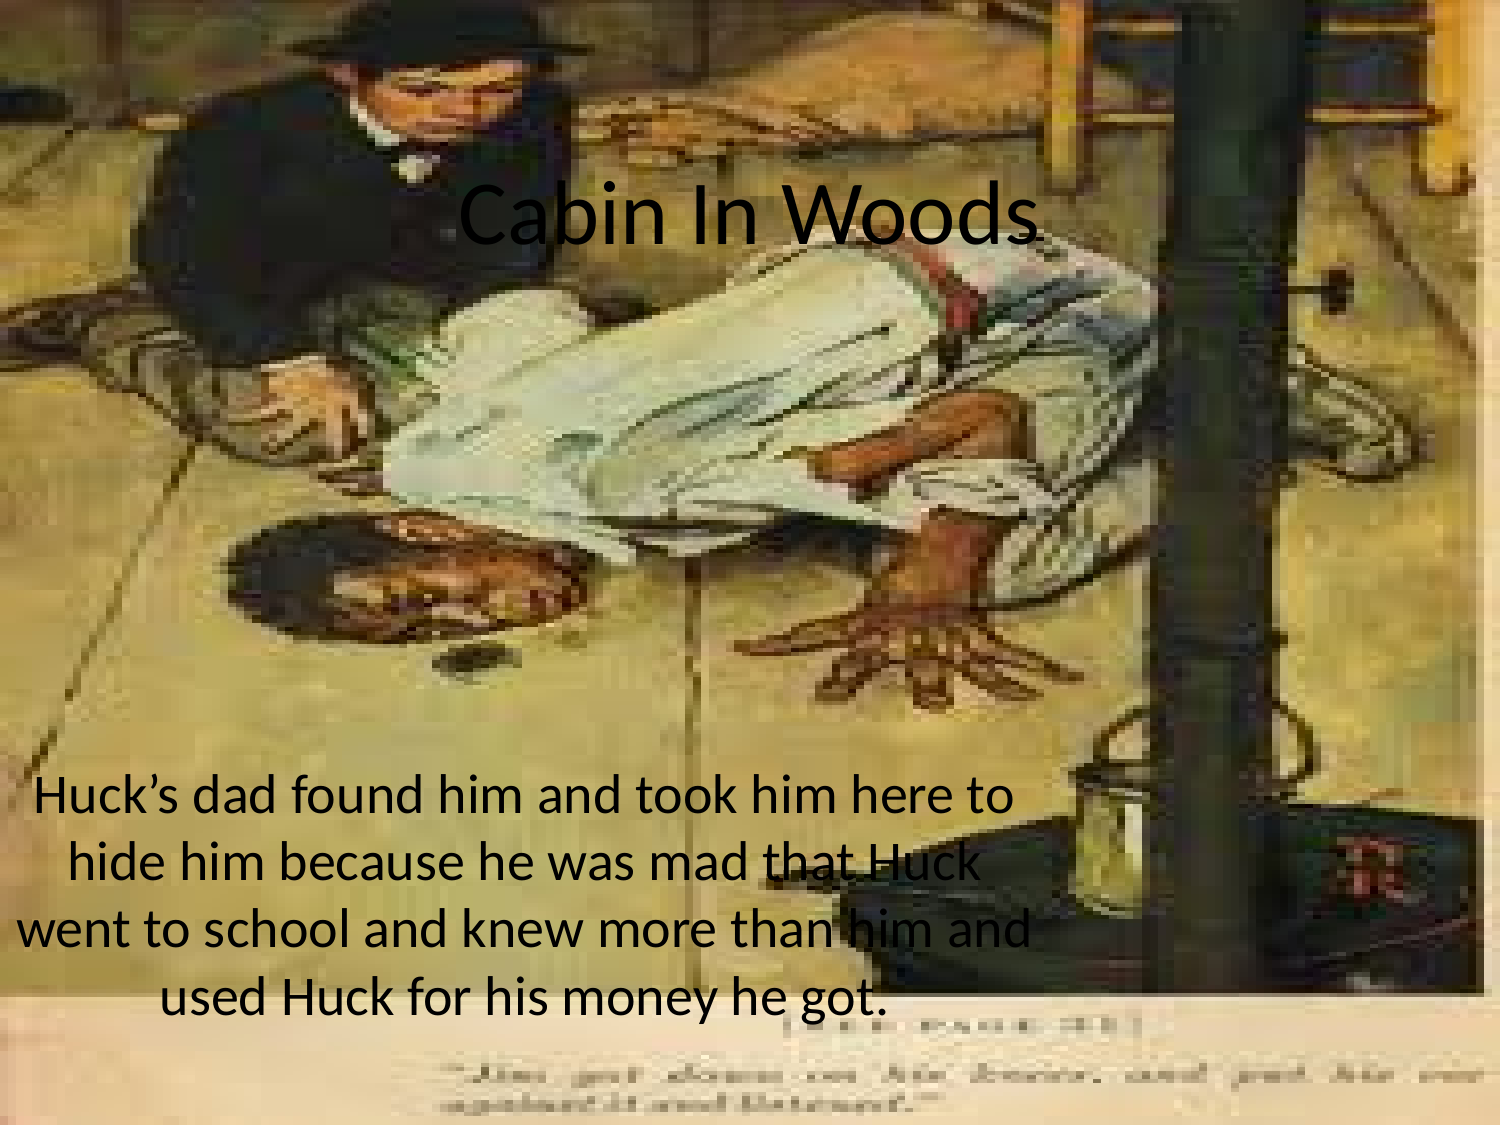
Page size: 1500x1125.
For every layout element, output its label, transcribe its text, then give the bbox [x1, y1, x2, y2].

picture [0, 0, 1500, 1125]
title Cabin In Woods [112, 87, 1388, 329]
subtitle Huck’s dad found him and took him here to hide him because he was mad that Huck went to school and knew more than him and used Huck for his money he got. [0, 750, 1050, 1038]
